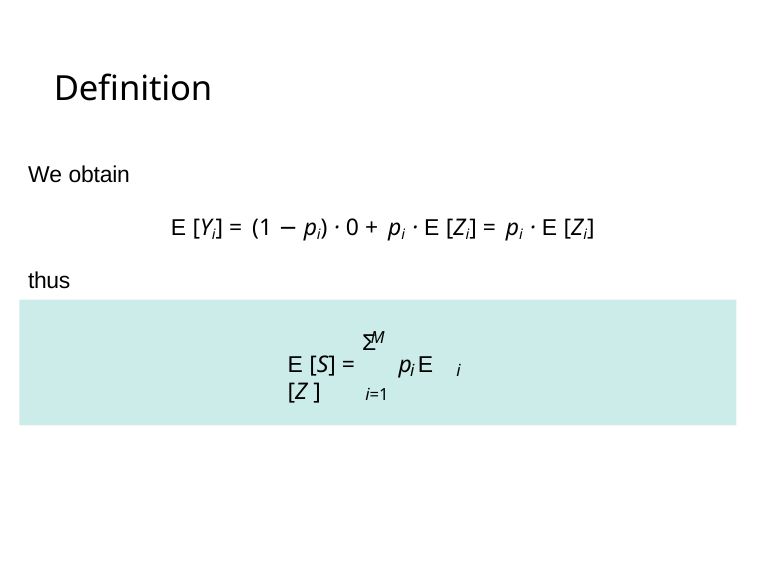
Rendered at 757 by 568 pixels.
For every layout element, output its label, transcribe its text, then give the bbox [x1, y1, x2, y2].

title Definition [51, 36, 705, 134]
text_box E [S] = p E [Z ] [287, 347, 471, 405]
text_box [19, 299, 737, 426]
text_box Σ [362, 325, 398, 347]
text_box We obtain E [Yi] = (1 − pi) · 0 + pi · E [Zi] = pi · E [Zi] thus [21, 157, 596, 293]
